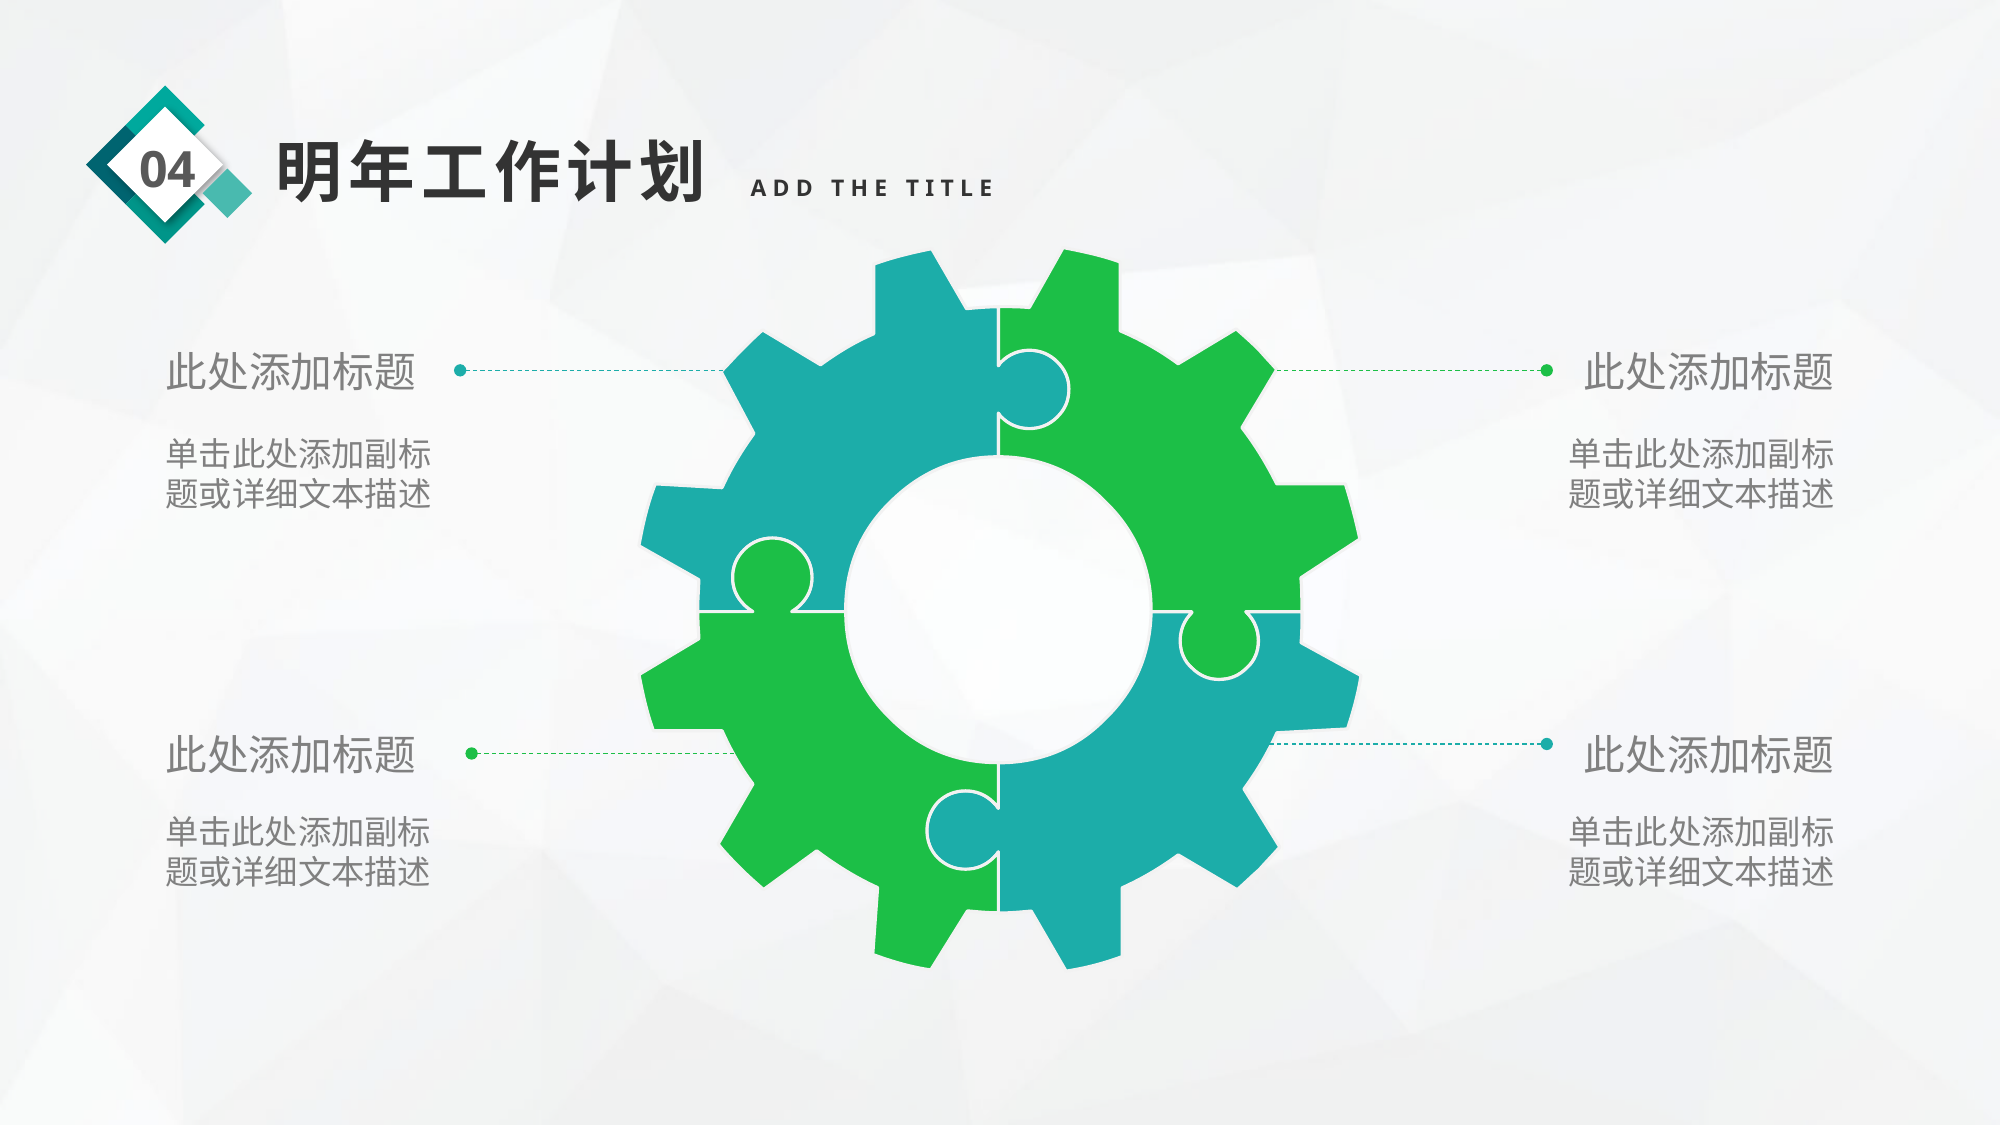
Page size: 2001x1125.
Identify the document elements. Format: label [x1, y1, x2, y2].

text_box [165, 728, 461, 893]
text_box [461, 364, 472, 377]
text_box [165, 345, 461, 515]
text_box [998, 247, 1360, 679]
text_box [1546, 728, 1835, 893]
text_box [927, 611, 1361, 972]
text_box [465, 747, 483, 760]
text_box [638, 248, 1068, 611]
text_box [1535, 364, 1546, 377]
text_box [1546, 345, 1835, 515]
text_box [85, 85, 1037, 244]
text_box [1535, 737, 1546, 750]
text_box [638, 538, 999, 970]
